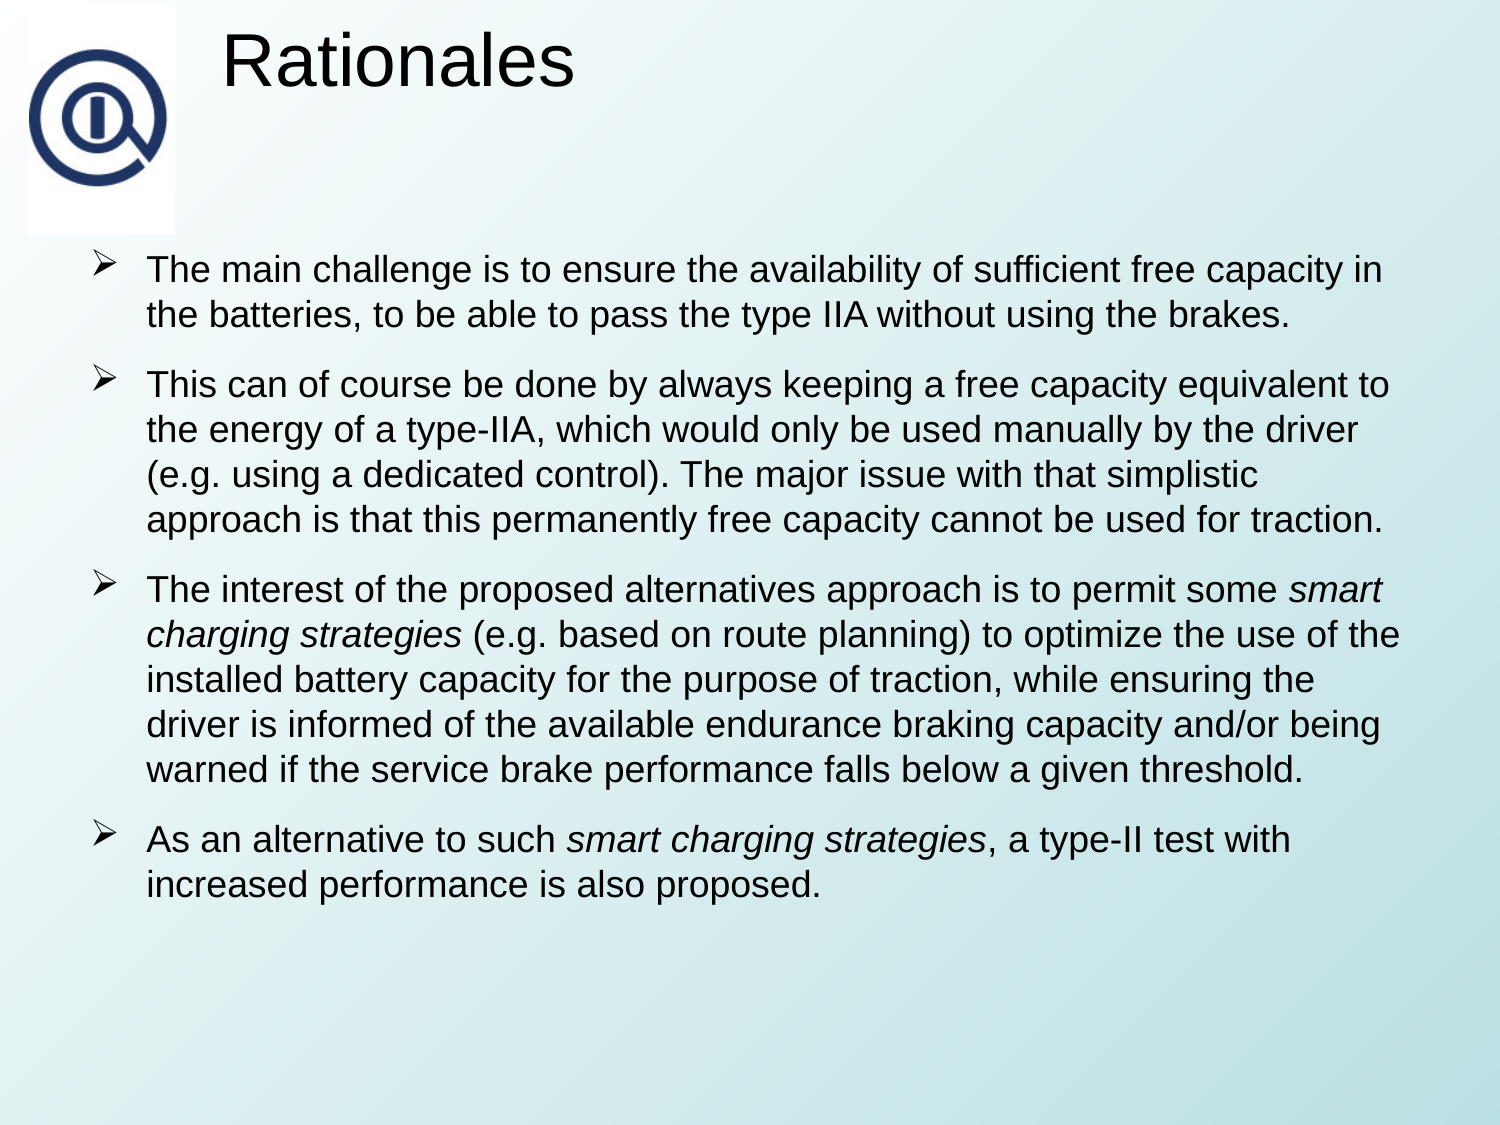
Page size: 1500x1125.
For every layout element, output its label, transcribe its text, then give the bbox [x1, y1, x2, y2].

list The main challenge is to ensure the availability of sufficient free capacity in the batteries, to be able to pass the type IIA without using the brakes. This can of course be done by always keeping a free capacity equivalent to the energy of a type-IIA, which would only be used manually by the driver (e.g. using a dedicated control). The major issue with that simplistic approach is that this permanently free capacity cannot be used for traction. The interest of the proposed alternatives approach is to permit some smart charging strategies (e.g. based on route planning) to optimize the use of the installed battery capacity for the purpose of traction, while ensuring the driver is informed of the available endurance braking capacity and/or being warned if the service brake performance falls below a given threshold. As an alternative to such smart charging strategies, a type-II test with increased performance is also proposed. [74, 237, 1426, 1088]
title Rationales [206, 4, 1236, 192]
picture [29, 3, 175, 234]
